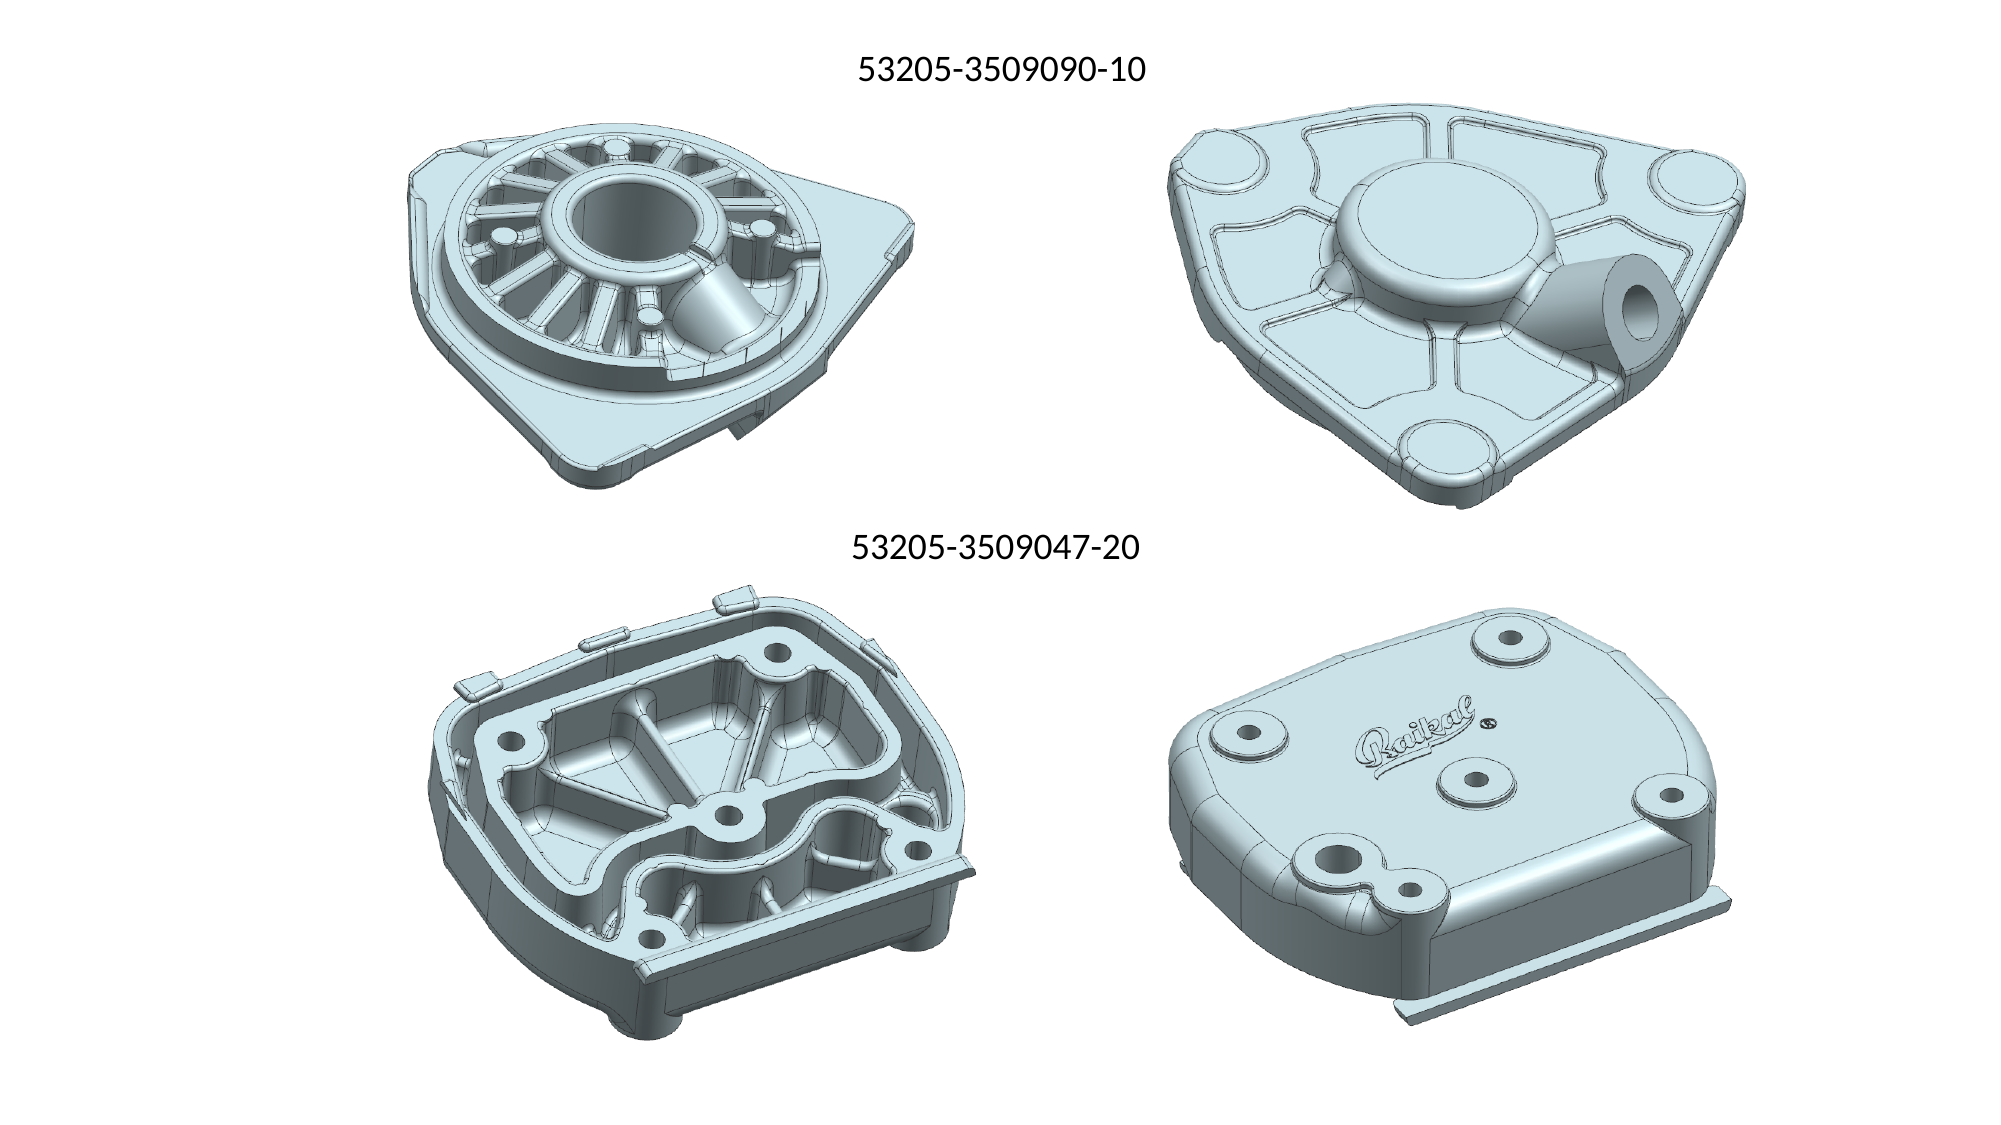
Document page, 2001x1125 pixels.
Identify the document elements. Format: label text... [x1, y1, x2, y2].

picture [421, 580, 980, 1053]
picture [1144, 97, 1746, 532]
picture [1163, 593, 1746, 1028]
text_box 53205-3509090-10 [842, 36, 1162, 97]
picture [376, 72, 933, 532]
text_box 53205-3509047-20 [836, 514, 1164, 575]
